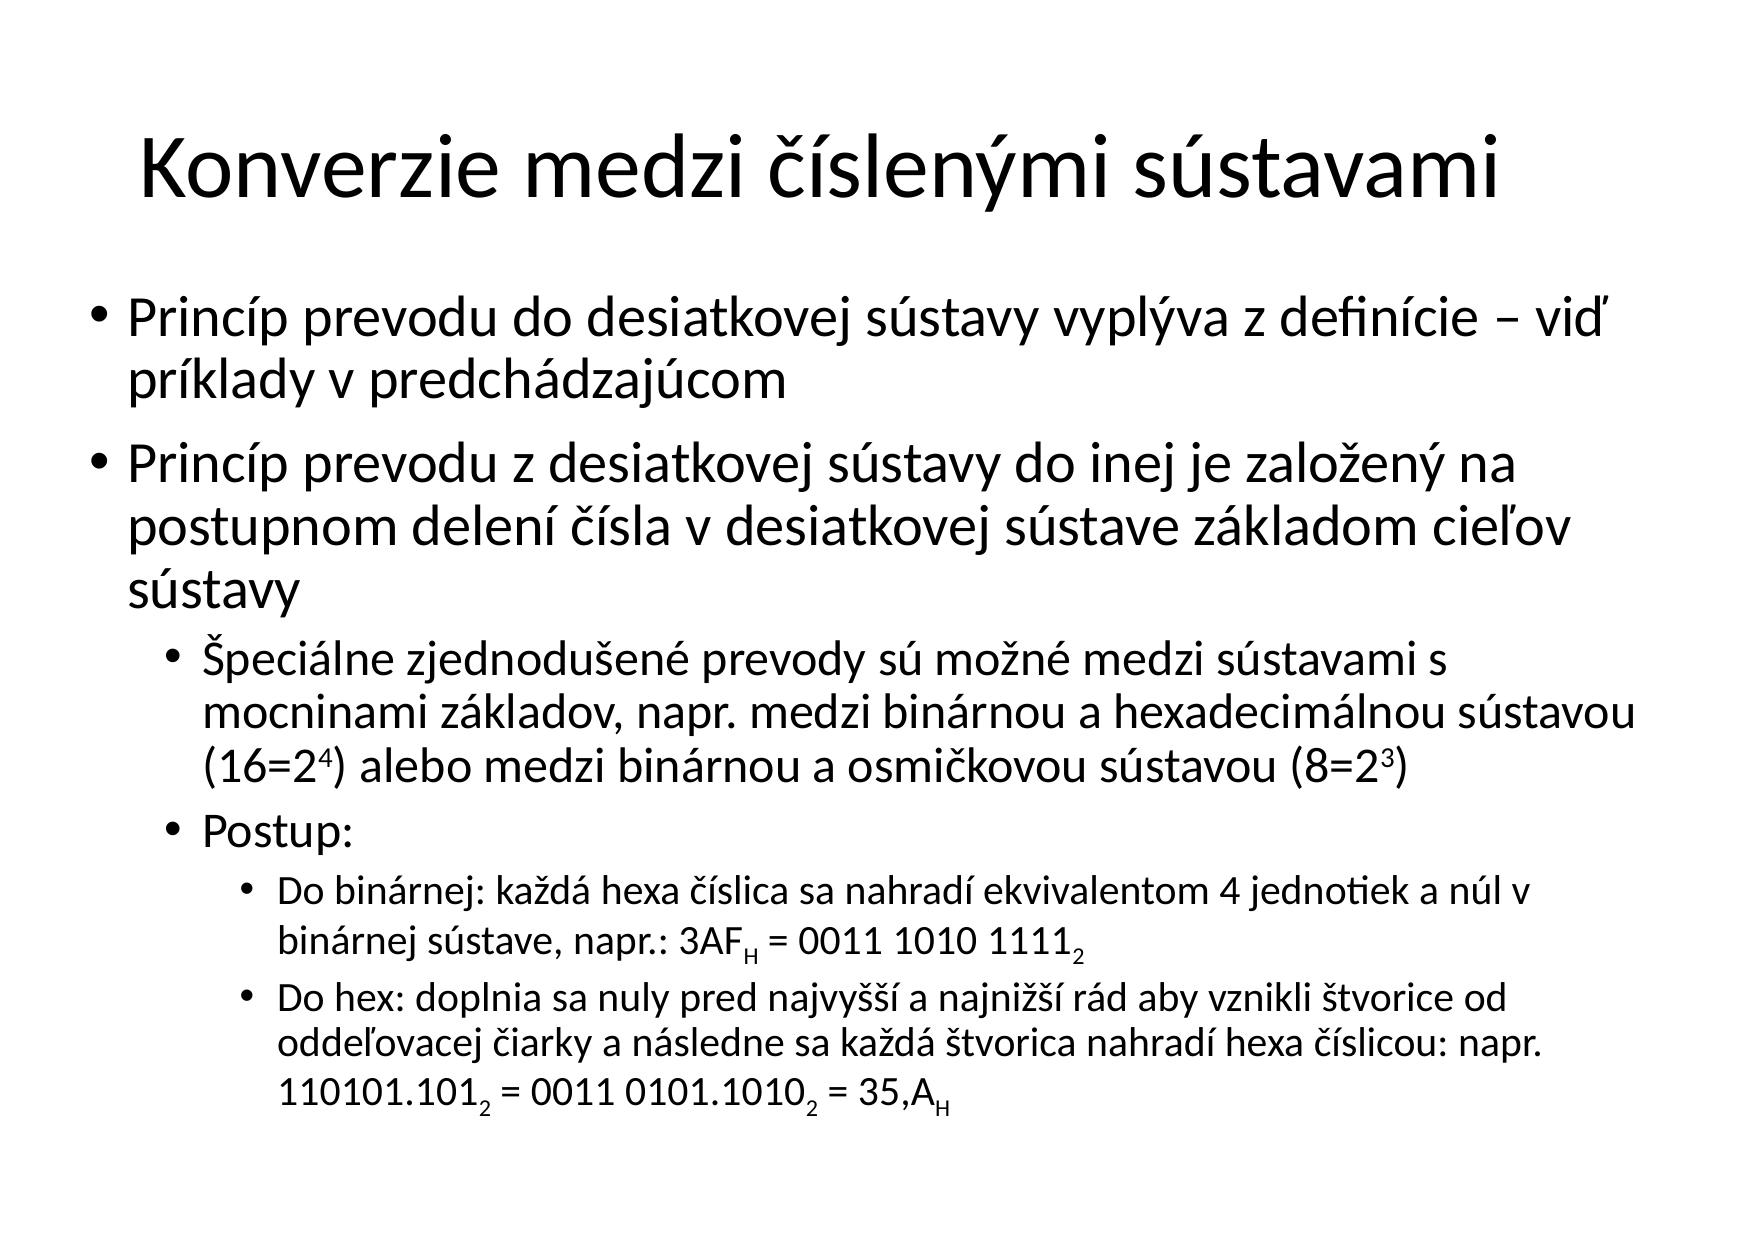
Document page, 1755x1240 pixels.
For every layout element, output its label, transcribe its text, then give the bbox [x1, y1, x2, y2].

title Konverzie medzi číslenými sústavami [139, 117, 1540, 245]
list Princíp prevodu do desiatkovej sústavy vyplýva z definície – viď príklady v predchádzajúcom Princíp prevodu z desiatkovej sústavy do inej je založený na postupnom delení čísla v desiatkovej sústave základom cieľov sústavy Špeciálne zjednodušené prevody sú možné medzi sústavami s mocninami základov, napr. medzi binárnou a hexadecimálnou sústavou (16=24) alebo medzi binárnou a osmičkovou sústavou (8=23) Postup: Do binárnej: každá hexa číslica sa nahradí ekvivalentom 4 jednotiek a núl v binárnej sústave, napr.: 3AFH = 0011 1010 11112 Do hex: doplnia sa nuly pred najvyšší a najnižší rád aby vznikli štvorice od oddeľovacej čiarky a následne sa každá štvorica nahradí hexa číslicou: napr. 110101.1012 = 0011 0101.10102 = 35,AH [89, 285, 1665, 1145]
